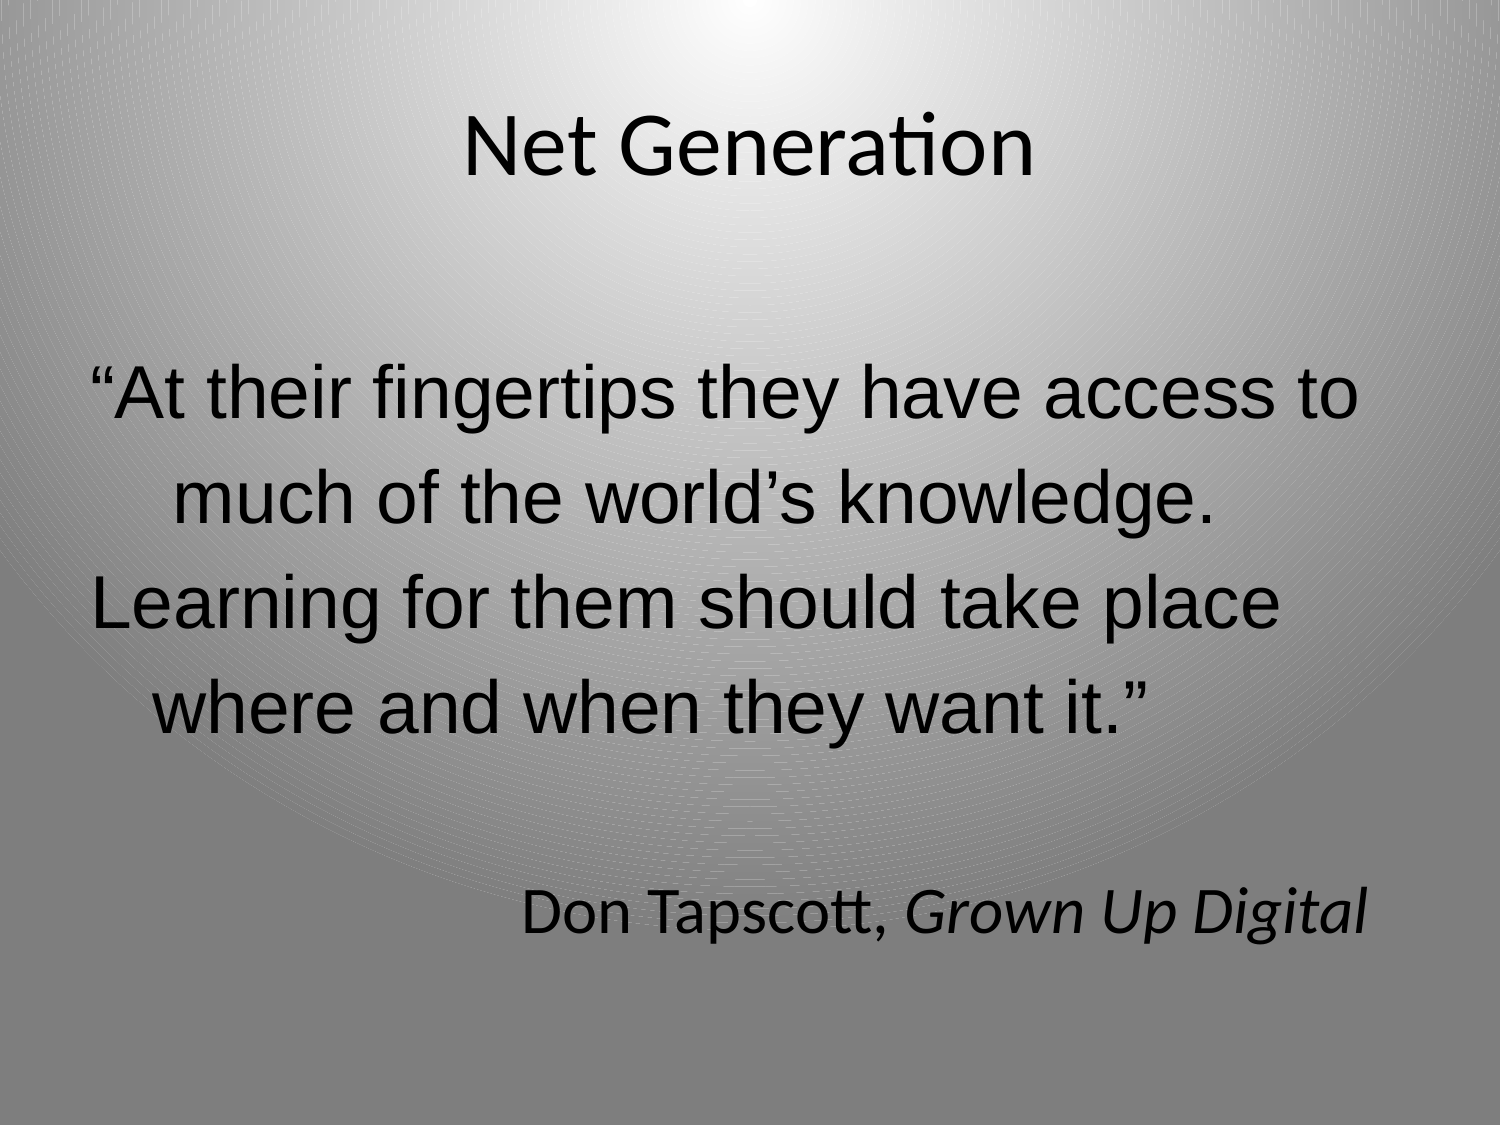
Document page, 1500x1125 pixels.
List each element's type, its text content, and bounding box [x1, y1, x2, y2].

text_box [374, 383, 1125, 444]
list “At their fingertips they have access to much of the world’s knowledge. Learning for them should take place where and when they want it.” Don Tapscott, Grown Up Digital [75, 200, 1425, 1005]
title Net Generation [75, 45, 1425, 200]
